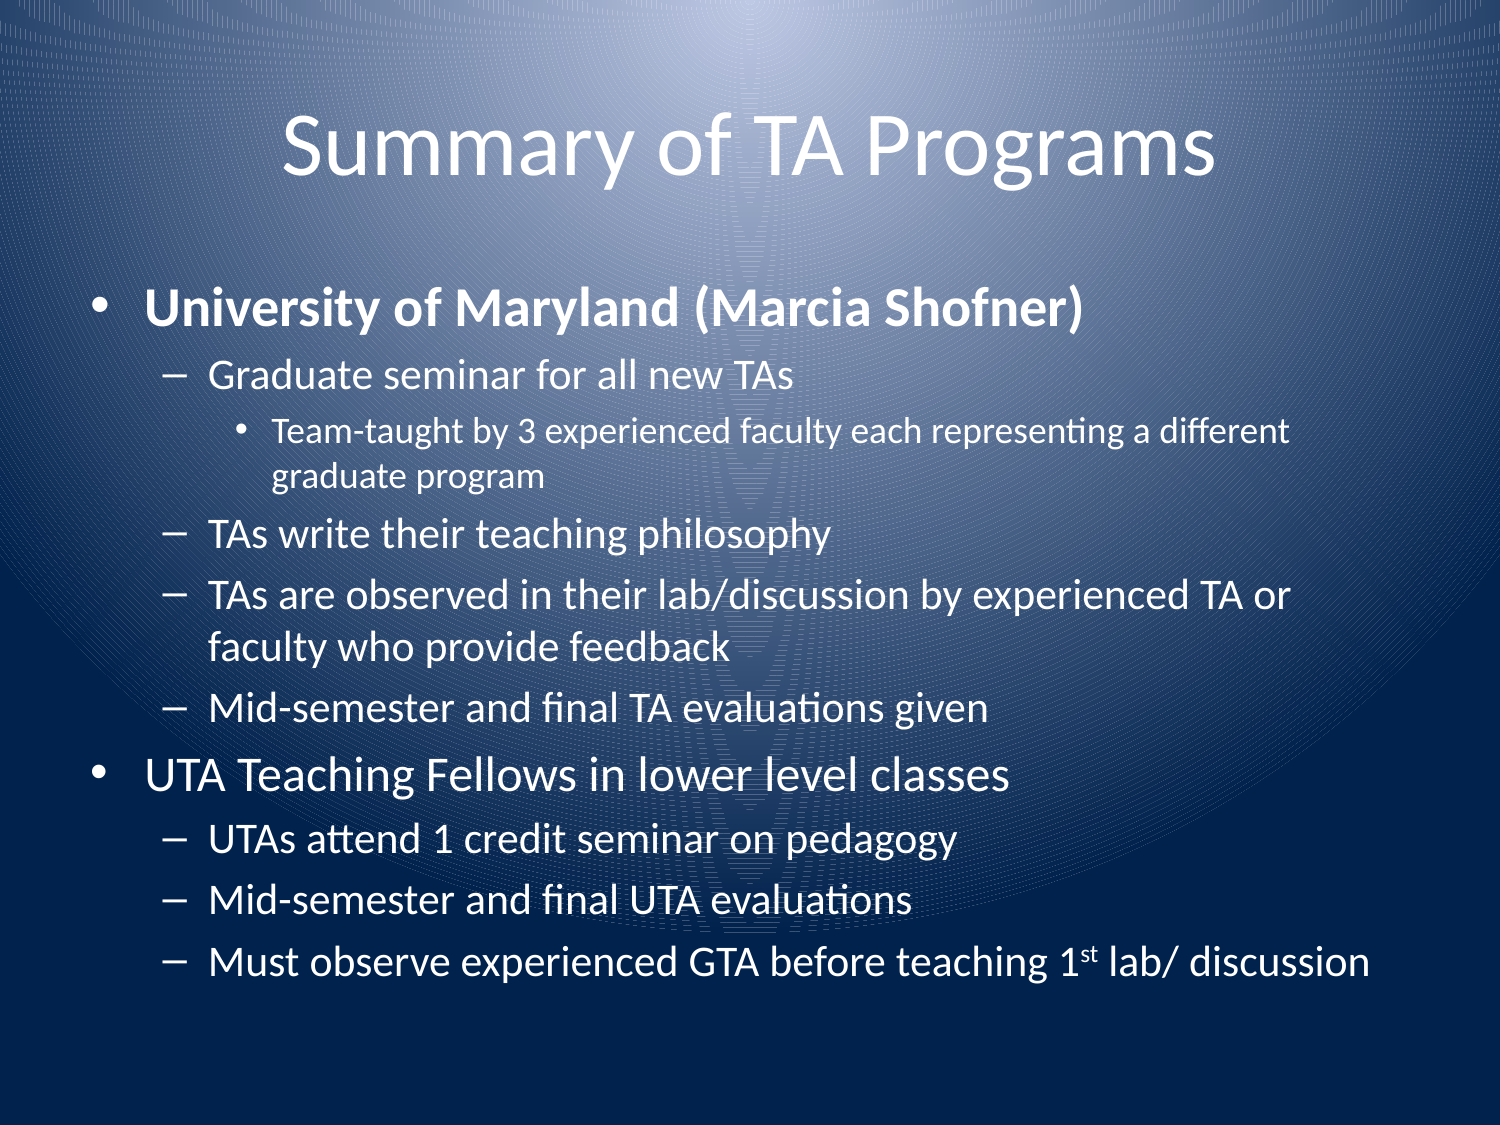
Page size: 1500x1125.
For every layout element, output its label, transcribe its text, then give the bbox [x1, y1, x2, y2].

title Summary of TA Programs [75, 45, 1425, 233]
list University of Maryland (Marcia Shofner) Graduate seminar for all new TAs Team-taught by 3 experienced faculty each representing a different graduate program TAs write their teaching philosophy TAs are observed in their lab/discussion by experienced TA or faculty who provide feedback Mid-semester and final TA evaluations given UTA Teaching Fellows in lower level classes UTAs attend 1 credit seminar on pedagogy Mid-semester and final UTA evaluations Must observe experienced GTA before teaching 1st lab/ discussion [75, 262, 1425, 1005]
